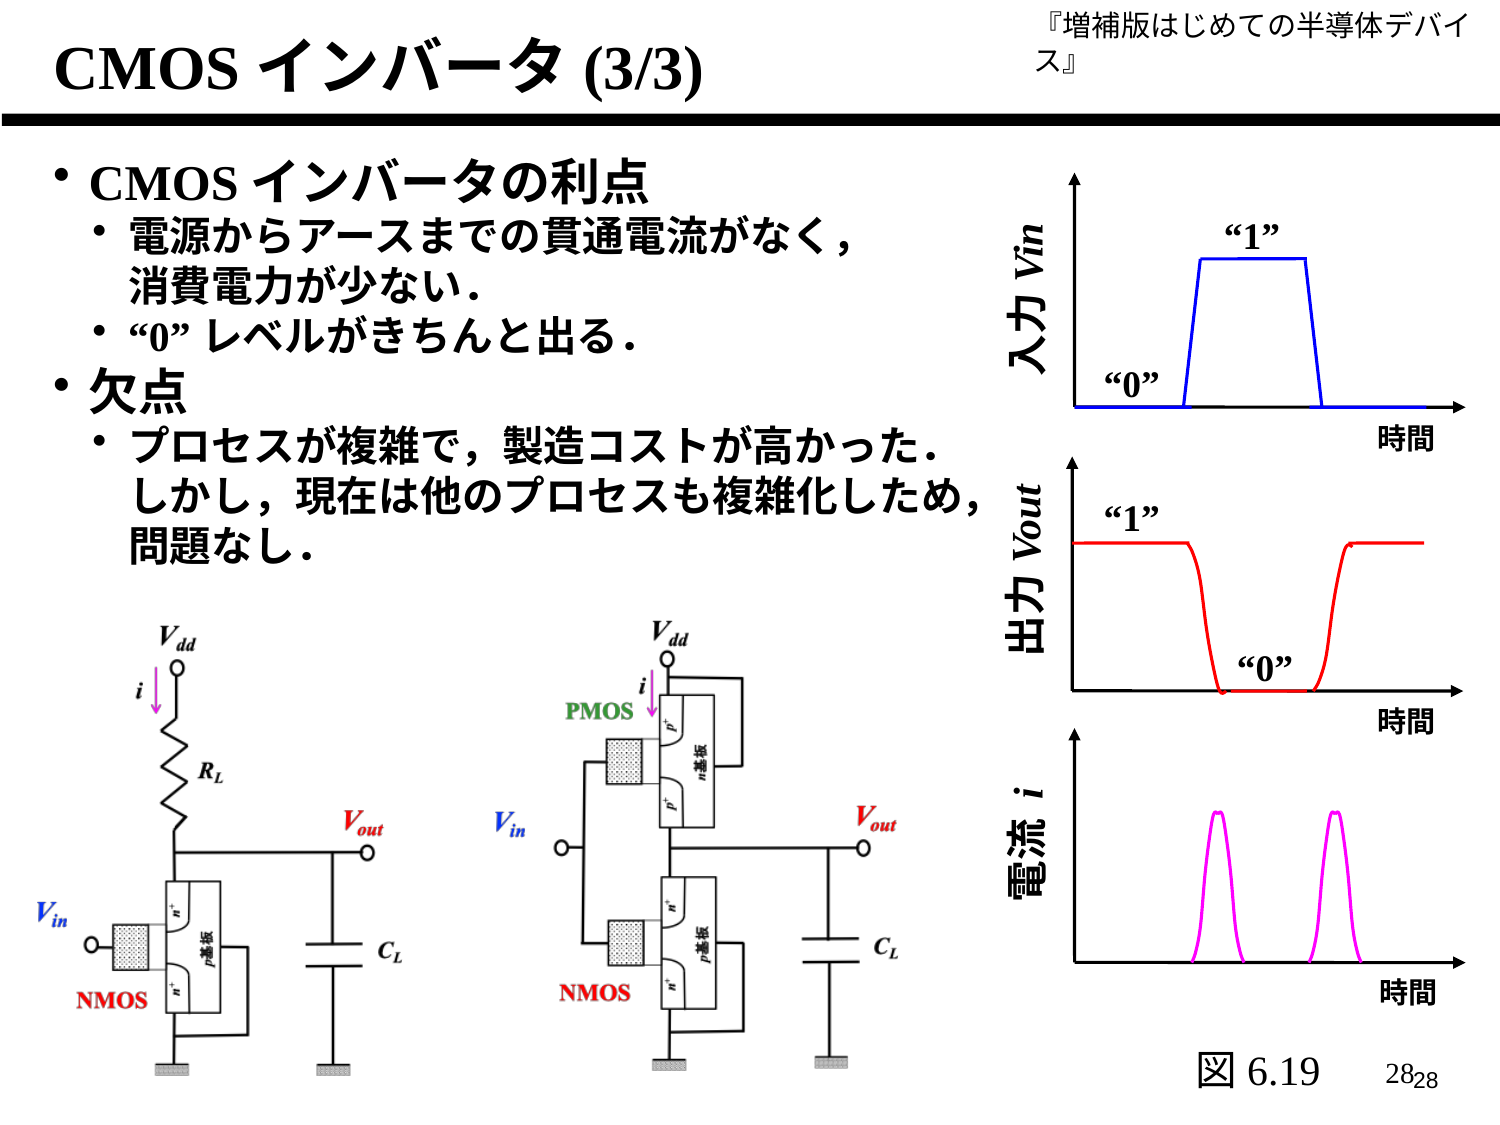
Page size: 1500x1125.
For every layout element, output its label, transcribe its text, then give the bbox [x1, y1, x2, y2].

title CMOSインバータ(3/3) [53, 0, 1500, 102]
text_box 図6.19 [1180, 1035, 1336, 1101]
text_box [1068, 728, 1081, 962]
text_box [1427, 401, 1466, 414]
text_box 電流 i [1000, 787, 1052, 903]
picture [17, 608, 420, 1076]
text_box 時間 [1376, 703, 1436, 739]
text_box 入力Vin [1000, 222, 1052, 377]
text_box [1068, 172, 1081, 406]
text_box 28 [1398, 1058, 1500, 1101]
text_box “0” [1103, 360, 1160, 406]
text_box “1” [1103, 493, 1160, 539]
text_box [1066, 456, 1079, 543]
text_box “0” [1236, 643, 1294, 689]
text_box 時間 [1376, 420, 1436, 456]
text_box “1” [1223, 212, 1281, 258]
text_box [1191, 809, 1245, 963]
text_box [1366, 956, 1466, 969]
text_box [1314, 684, 1464, 698]
picture [475, 603, 916, 1071]
text_box 時間 [1379, 974, 1438, 1010]
text_box CMOSインバータの利点 電源からアースまでの貫通電流がなく， 消費電力が少ない． “0”レベルがきちんと出る． 欠点 プロセスが複雑で，製造コストが高かった． しかし，現在は他のプロセスも複雑化しため， 問題なし． [53, 150, 997, 571]
text_box [1187, 542, 1227, 694]
text_box 出力Vout [998, 484, 1049, 657]
text_box [1313, 544, 1353, 692]
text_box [1308, 809, 1362, 963]
